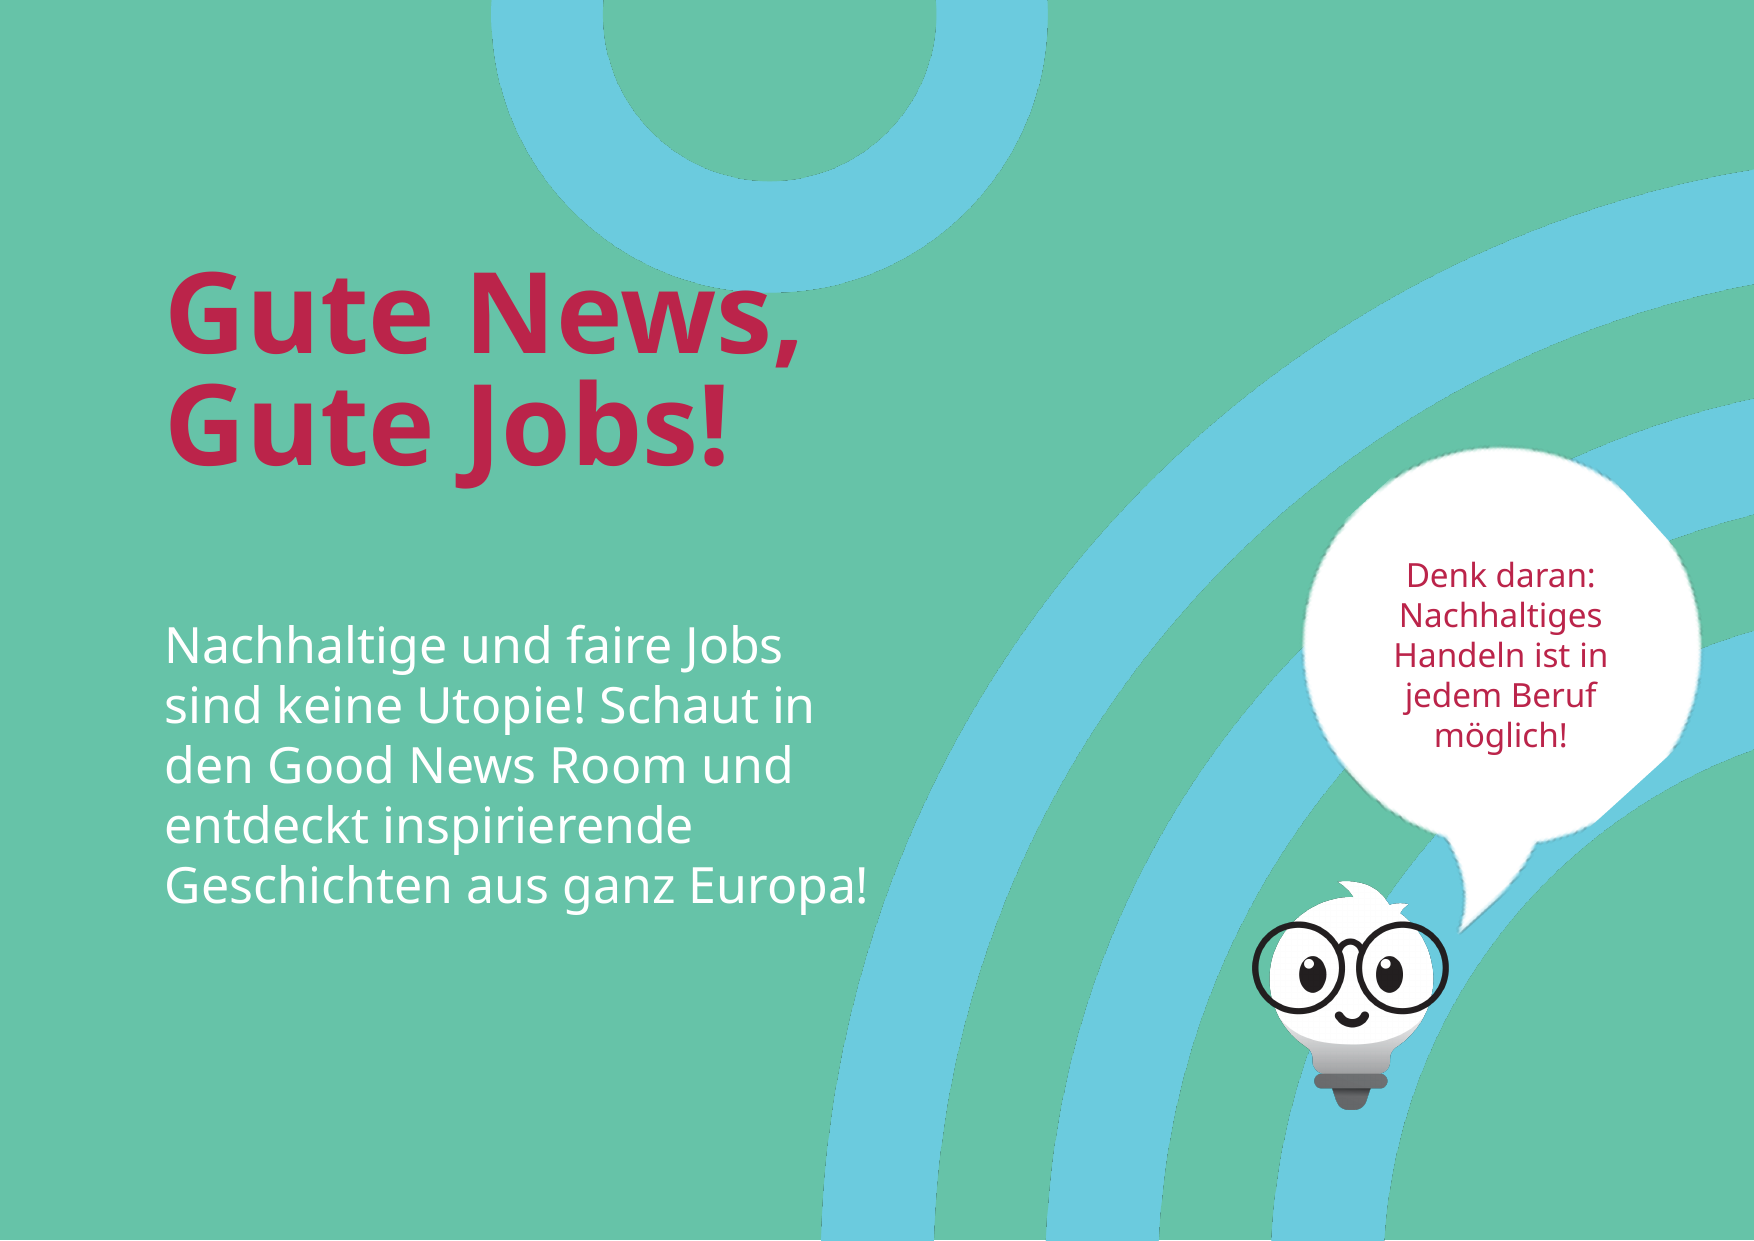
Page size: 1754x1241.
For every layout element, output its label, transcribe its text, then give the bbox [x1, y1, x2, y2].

text_box Nachhaltige und faire Jobs sind keine Utopie! Schaut in den Good News Room und entdeckt inspirierende Geschichten aus ganz Europa! [150, 606, 820, 982]
picture [491, 0, 1754, 1241]
text_box Gute News, Gute Jobs! [150, 255, 820, 496]
